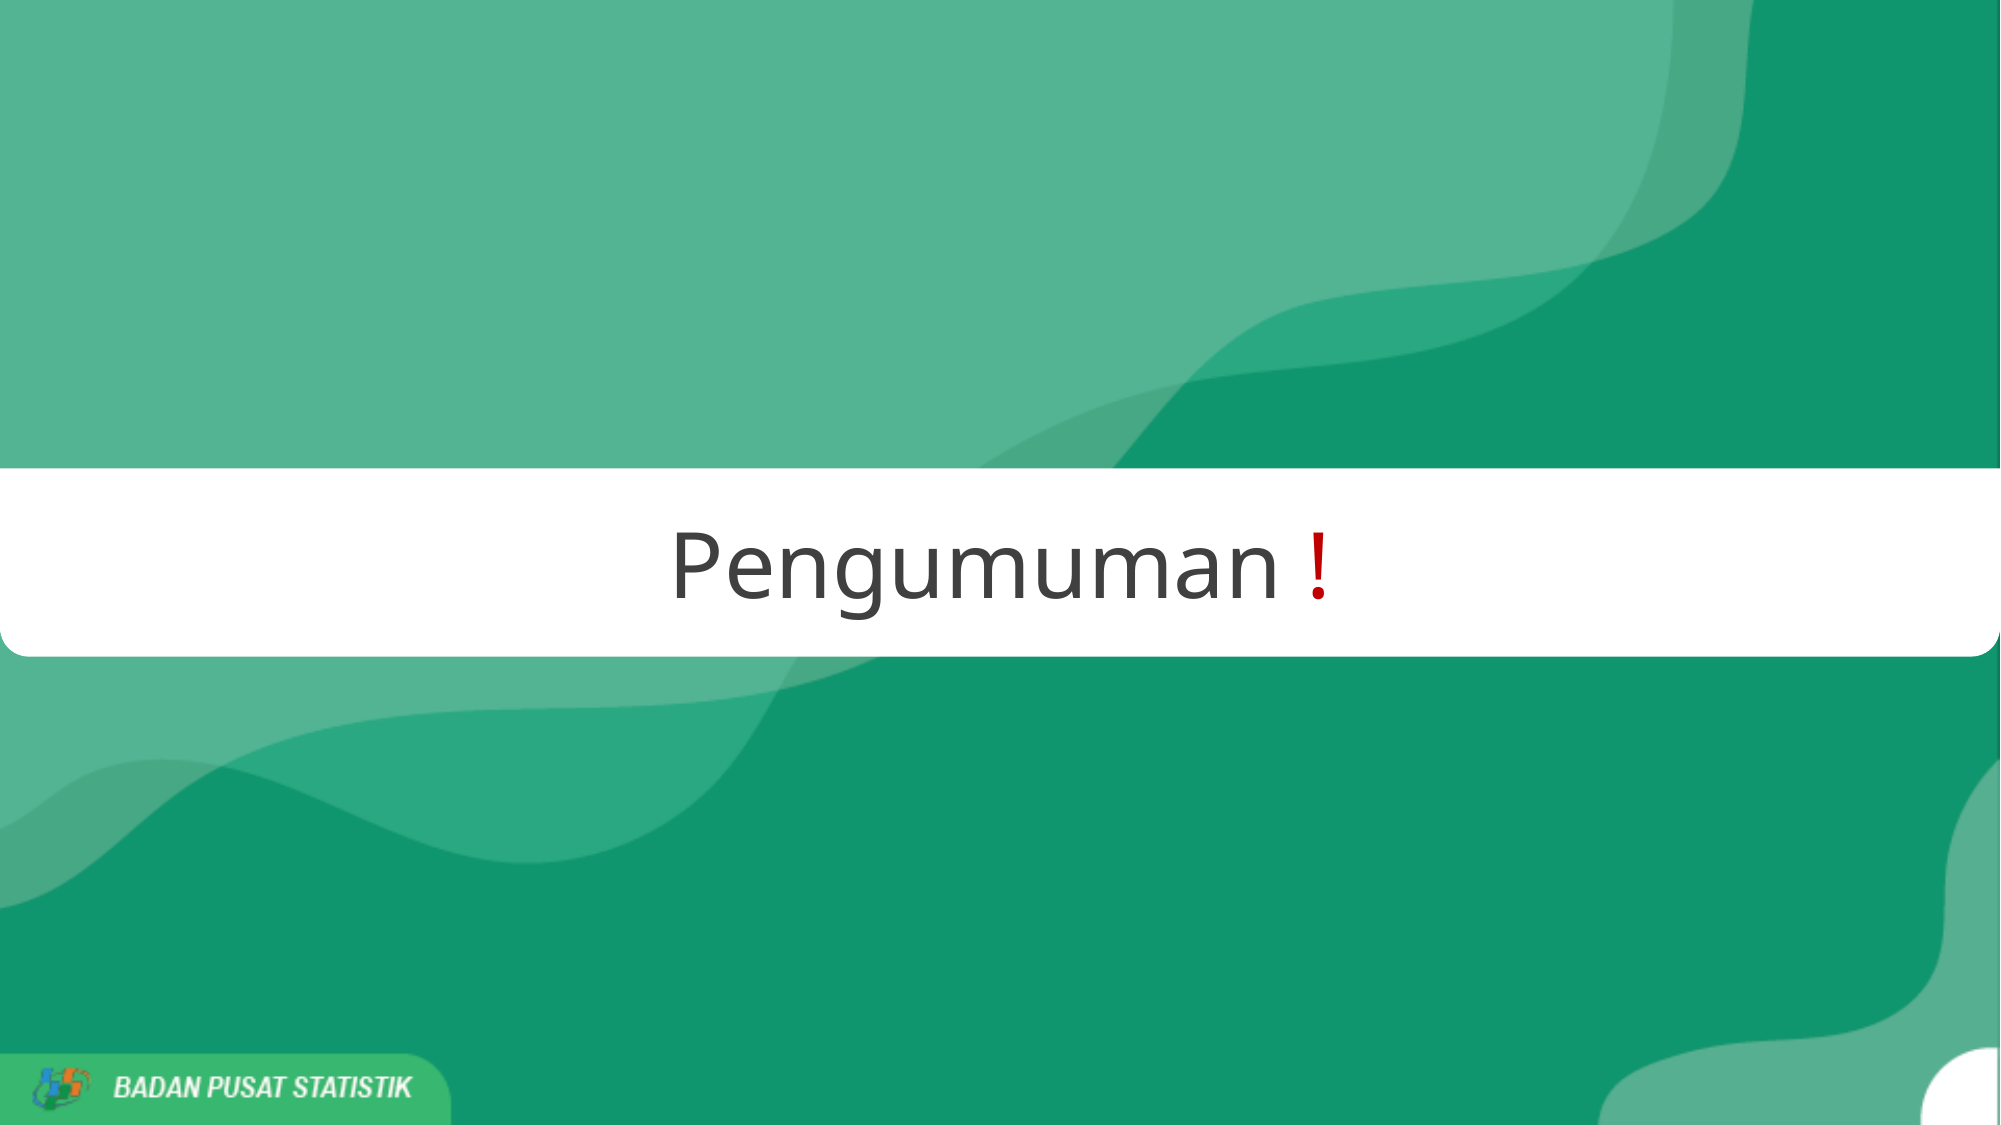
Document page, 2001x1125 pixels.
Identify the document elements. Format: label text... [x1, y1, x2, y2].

picture [0, 0, 2000, 467]
text_box [0, 467, 2000, 658]
picture [0, 639, 2000, 1125]
text_box Pengumuman ! [519, 499, 1481, 624]
